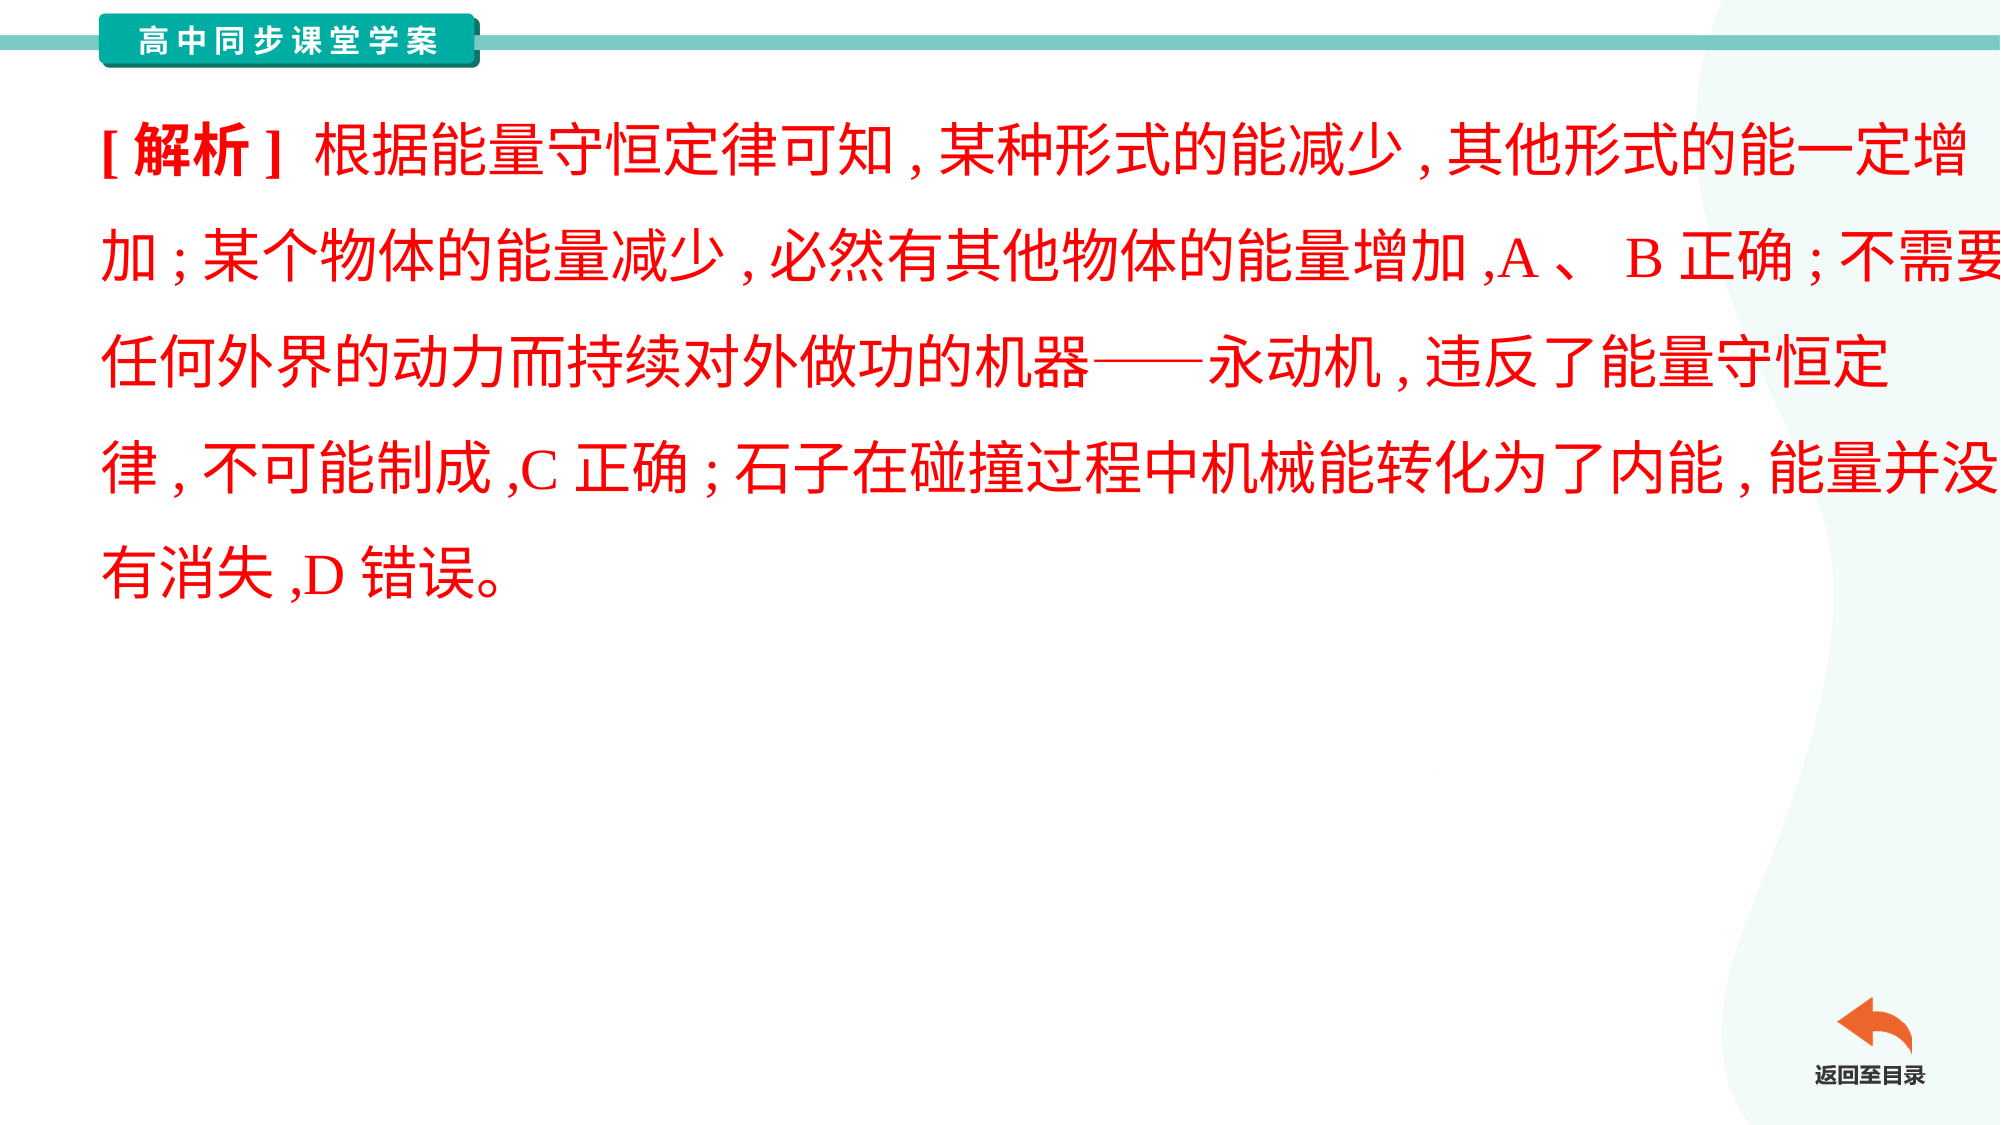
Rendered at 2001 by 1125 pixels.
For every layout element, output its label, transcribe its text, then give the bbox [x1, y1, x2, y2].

picture [0, 0, 2000, 1125]
text_box [解析] 根据能量守恒定律可知,某种形式的能减少,其他形式的能一定增 加;某个物体的能量减少,必然有其他物体的能量增加,A、B正确;不需要 任何外界的动力而持续对外做功的机器——永动机,违反了能量守恒定 律,不可能制成,C正确;石子在碰撞过程中机械能转化为了内能,能量并没 有消失,D错误。 [100, 76, 1899, 595]
